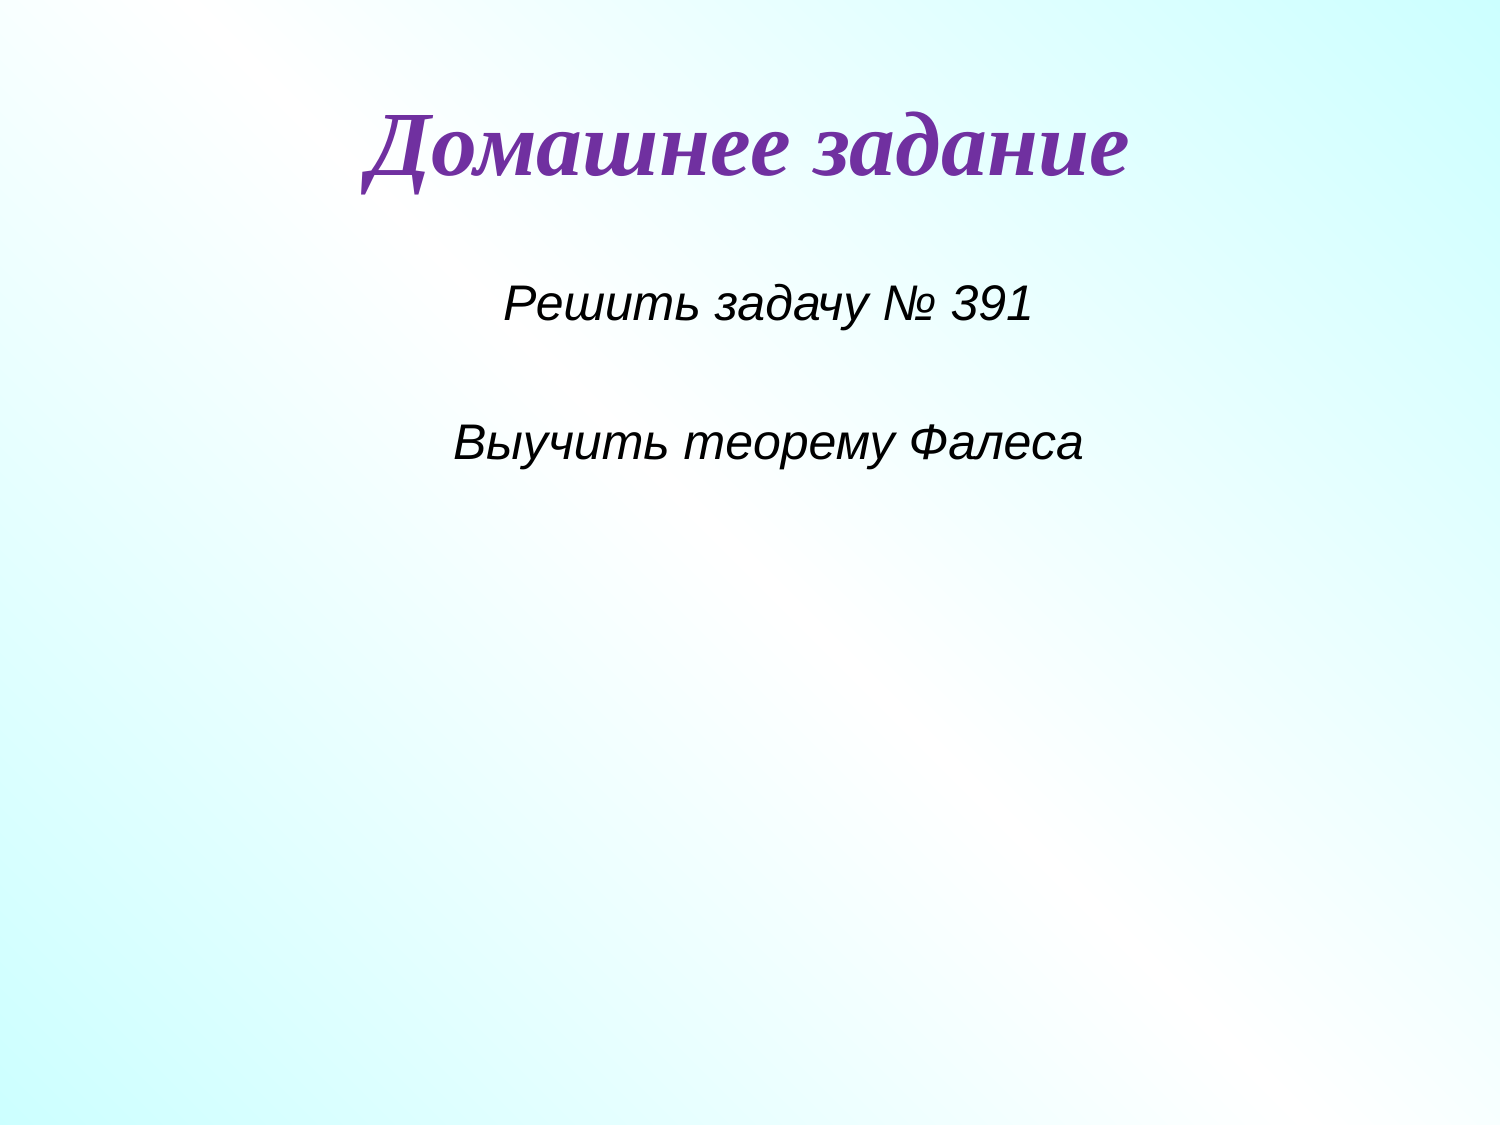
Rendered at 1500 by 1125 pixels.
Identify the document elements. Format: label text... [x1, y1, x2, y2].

title Домашнее задание [75, 45, 1425, 233]
list Решить задачу № 391 Выучить теорему Фалеса [174, 262, 1363, 913]
